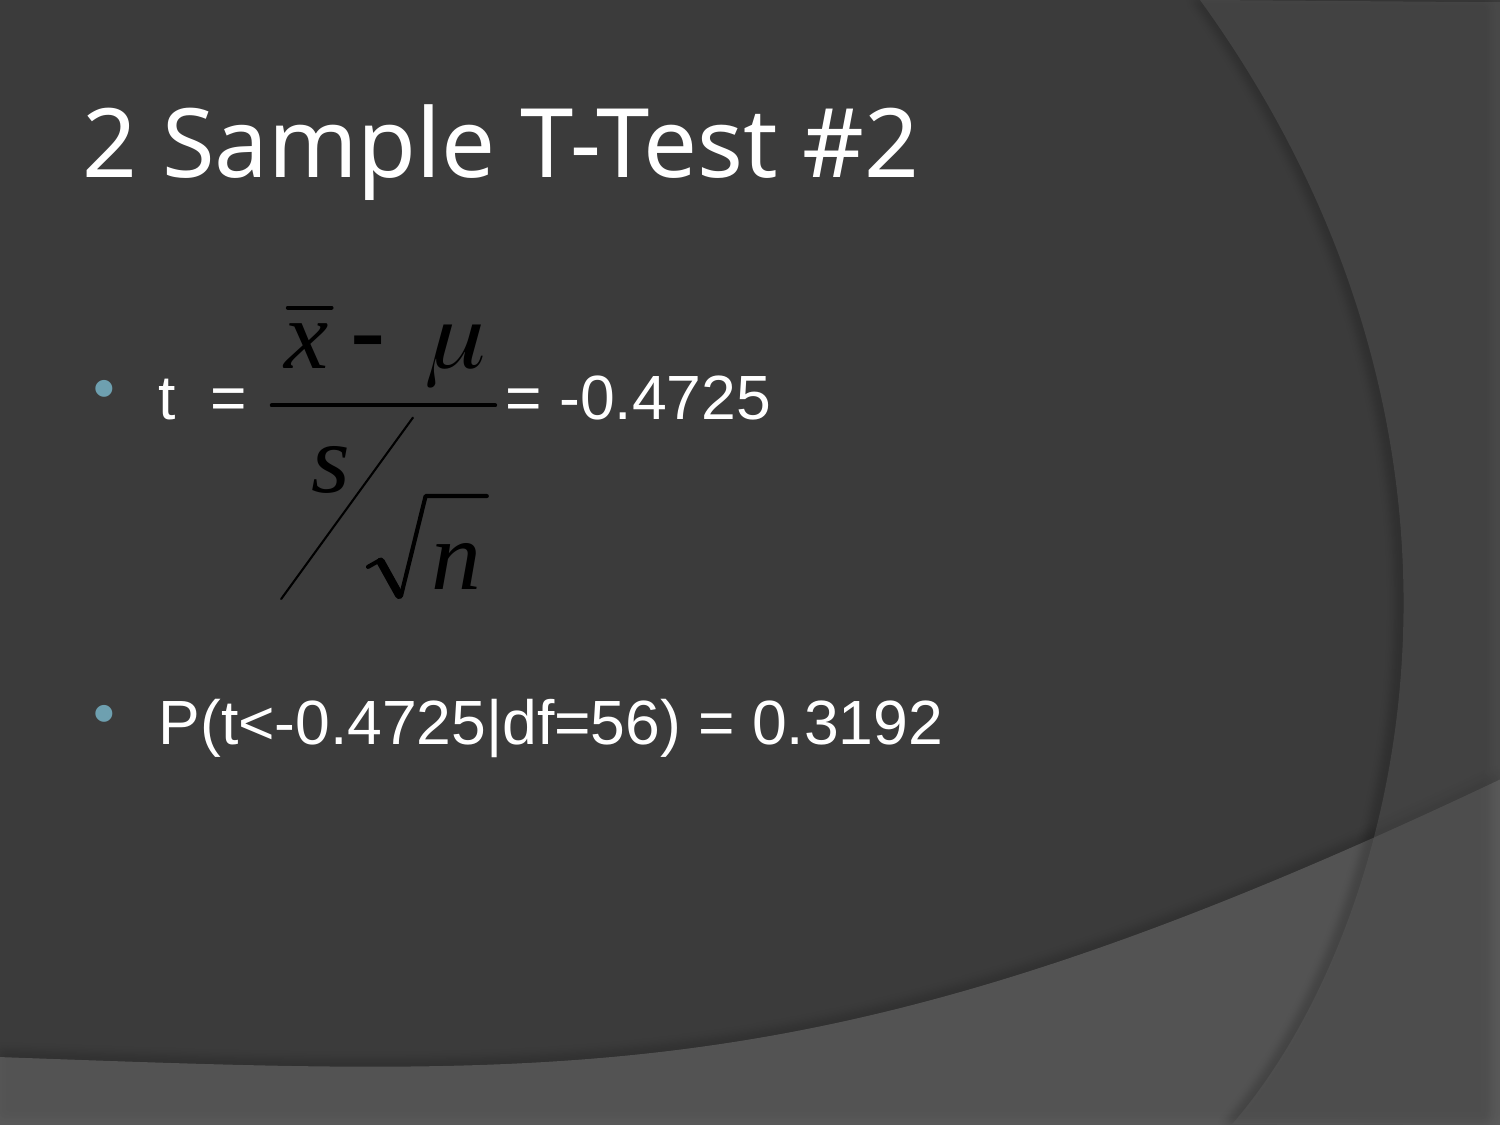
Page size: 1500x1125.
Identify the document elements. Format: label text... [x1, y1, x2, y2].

title 2 Sample T-Test #2 [75, 45, 1300, 233]
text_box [254, 274, 513, 618]
list t = = -0.4725 P(t<-0.4725|df=56) = 0.3192 [75, 262, 1300, 1005]
